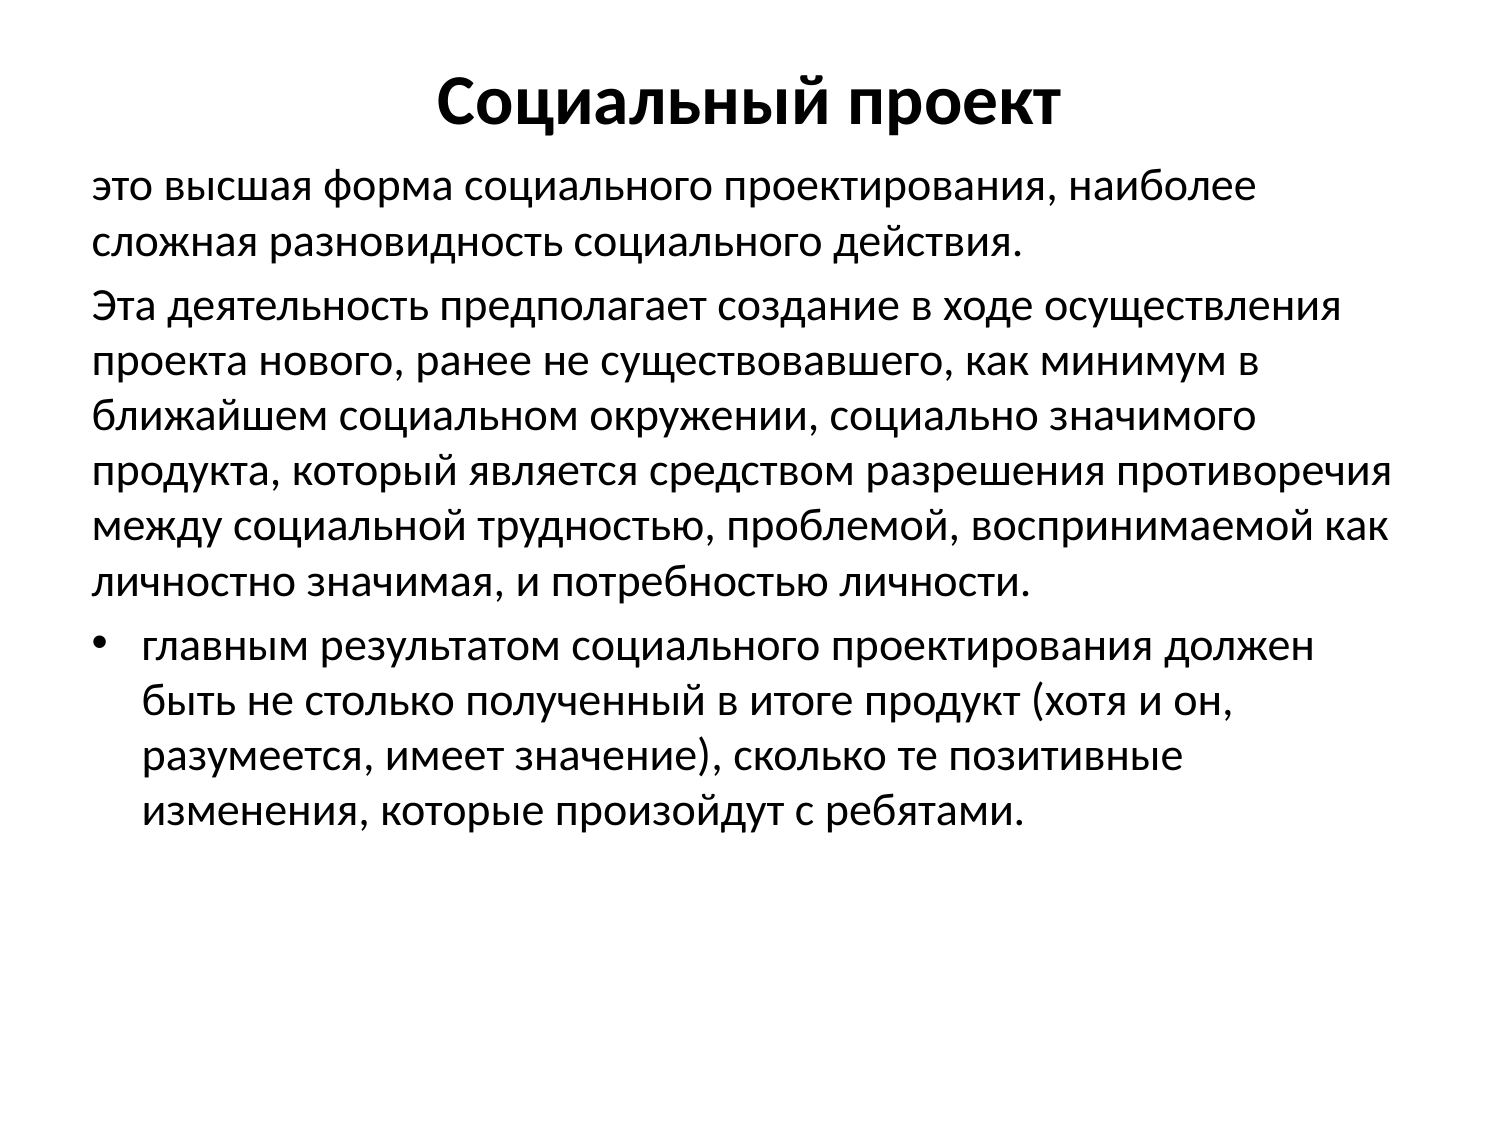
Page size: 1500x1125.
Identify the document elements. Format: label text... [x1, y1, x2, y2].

title Социальный проект [75, 45, 1425, 233]
list это высшая форма социального проектирования, наиболее сложная разновидность социального действия. Эта деятельность предполагает создание в ходе осуществления проекта нового, ранее не существовавшего, как минимум в ближайшем социальном окружении, социально значимого продукта, который является средством разрешения противоречия между социальной трудностью, проблемой, воспринимаемой как личностно значимая, и потребностью личности. главным результатом социального проектирования должен быть не столько полученный в итоге продукт (хотя и он, разумеется, имеет значение), сколько те позитивные изменения, которые произойдут с ребятами. [76, 147, 1427, 890]
